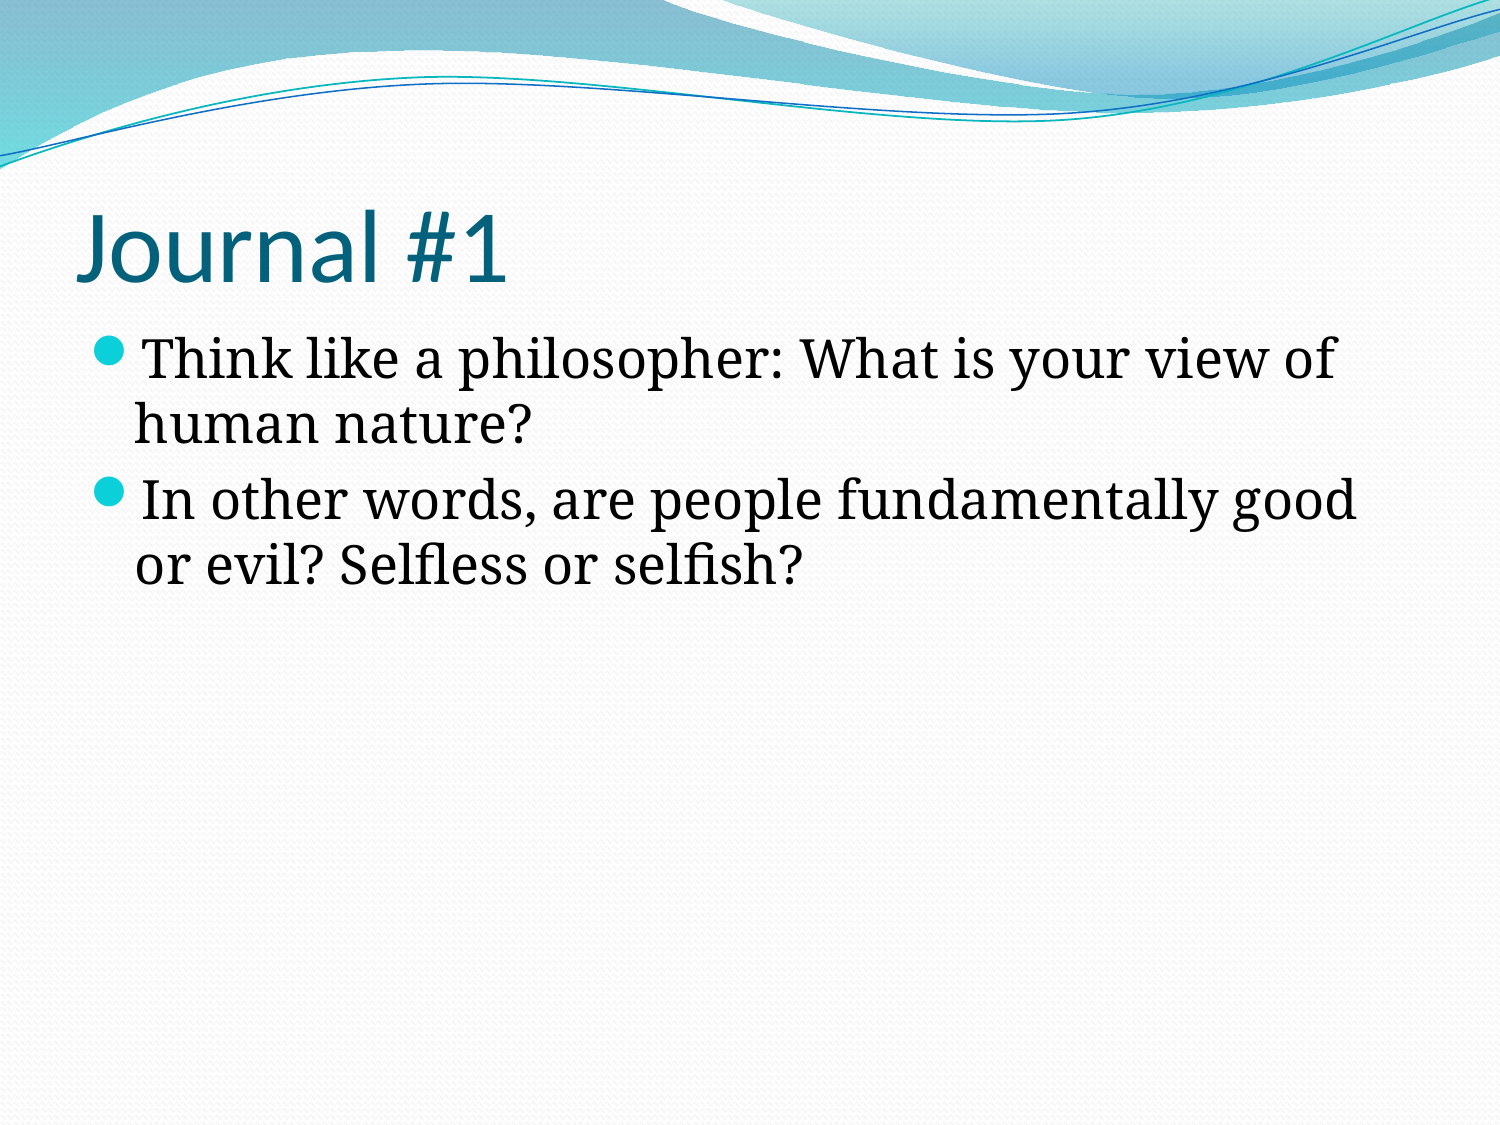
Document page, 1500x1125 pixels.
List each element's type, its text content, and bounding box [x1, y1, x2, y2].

title Journal #1 [75, 115, 1425, 303]
list Think like a philosopher: What is your view of human nature? In other words, are people fundamentally good or evil? Selfless or selfish? [75, 317, 1425, 1038]
